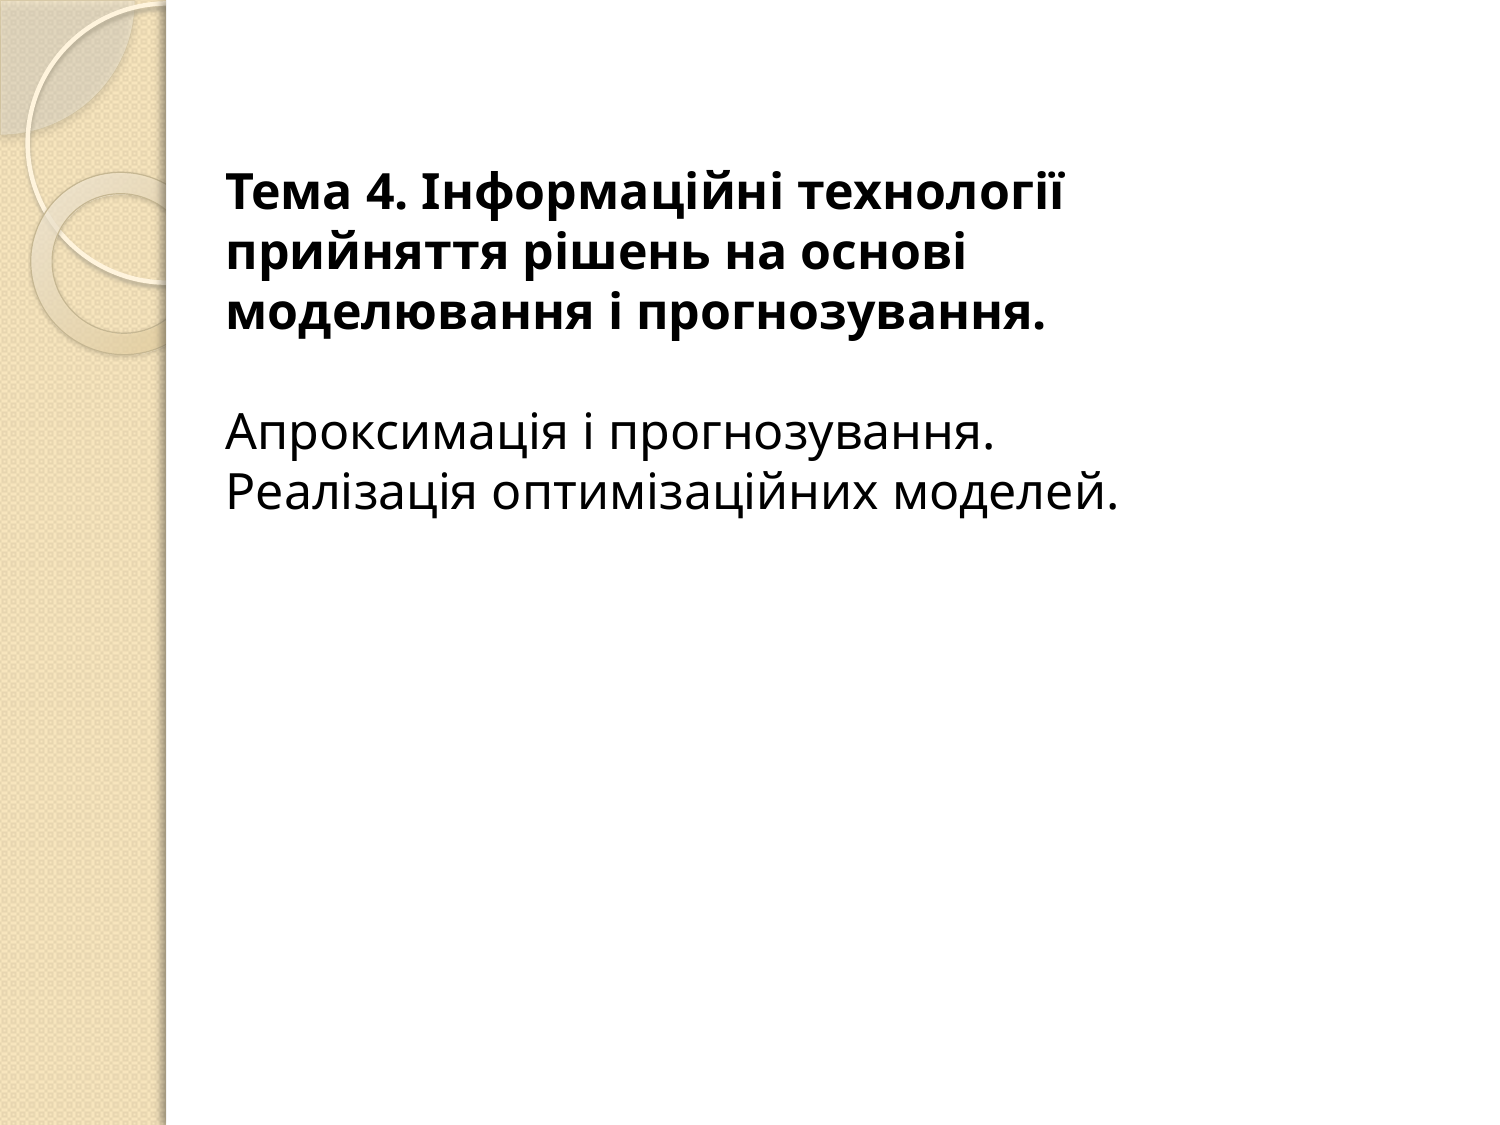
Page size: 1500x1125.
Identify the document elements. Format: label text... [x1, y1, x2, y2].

text_box Тема 4. Інформаційні технології прийняття рішень на основі моделювання і прогнозування. Апроксимація і прогнозування. Реалізація оптимізаційних моделей. [210, 152, 1336, 528]
